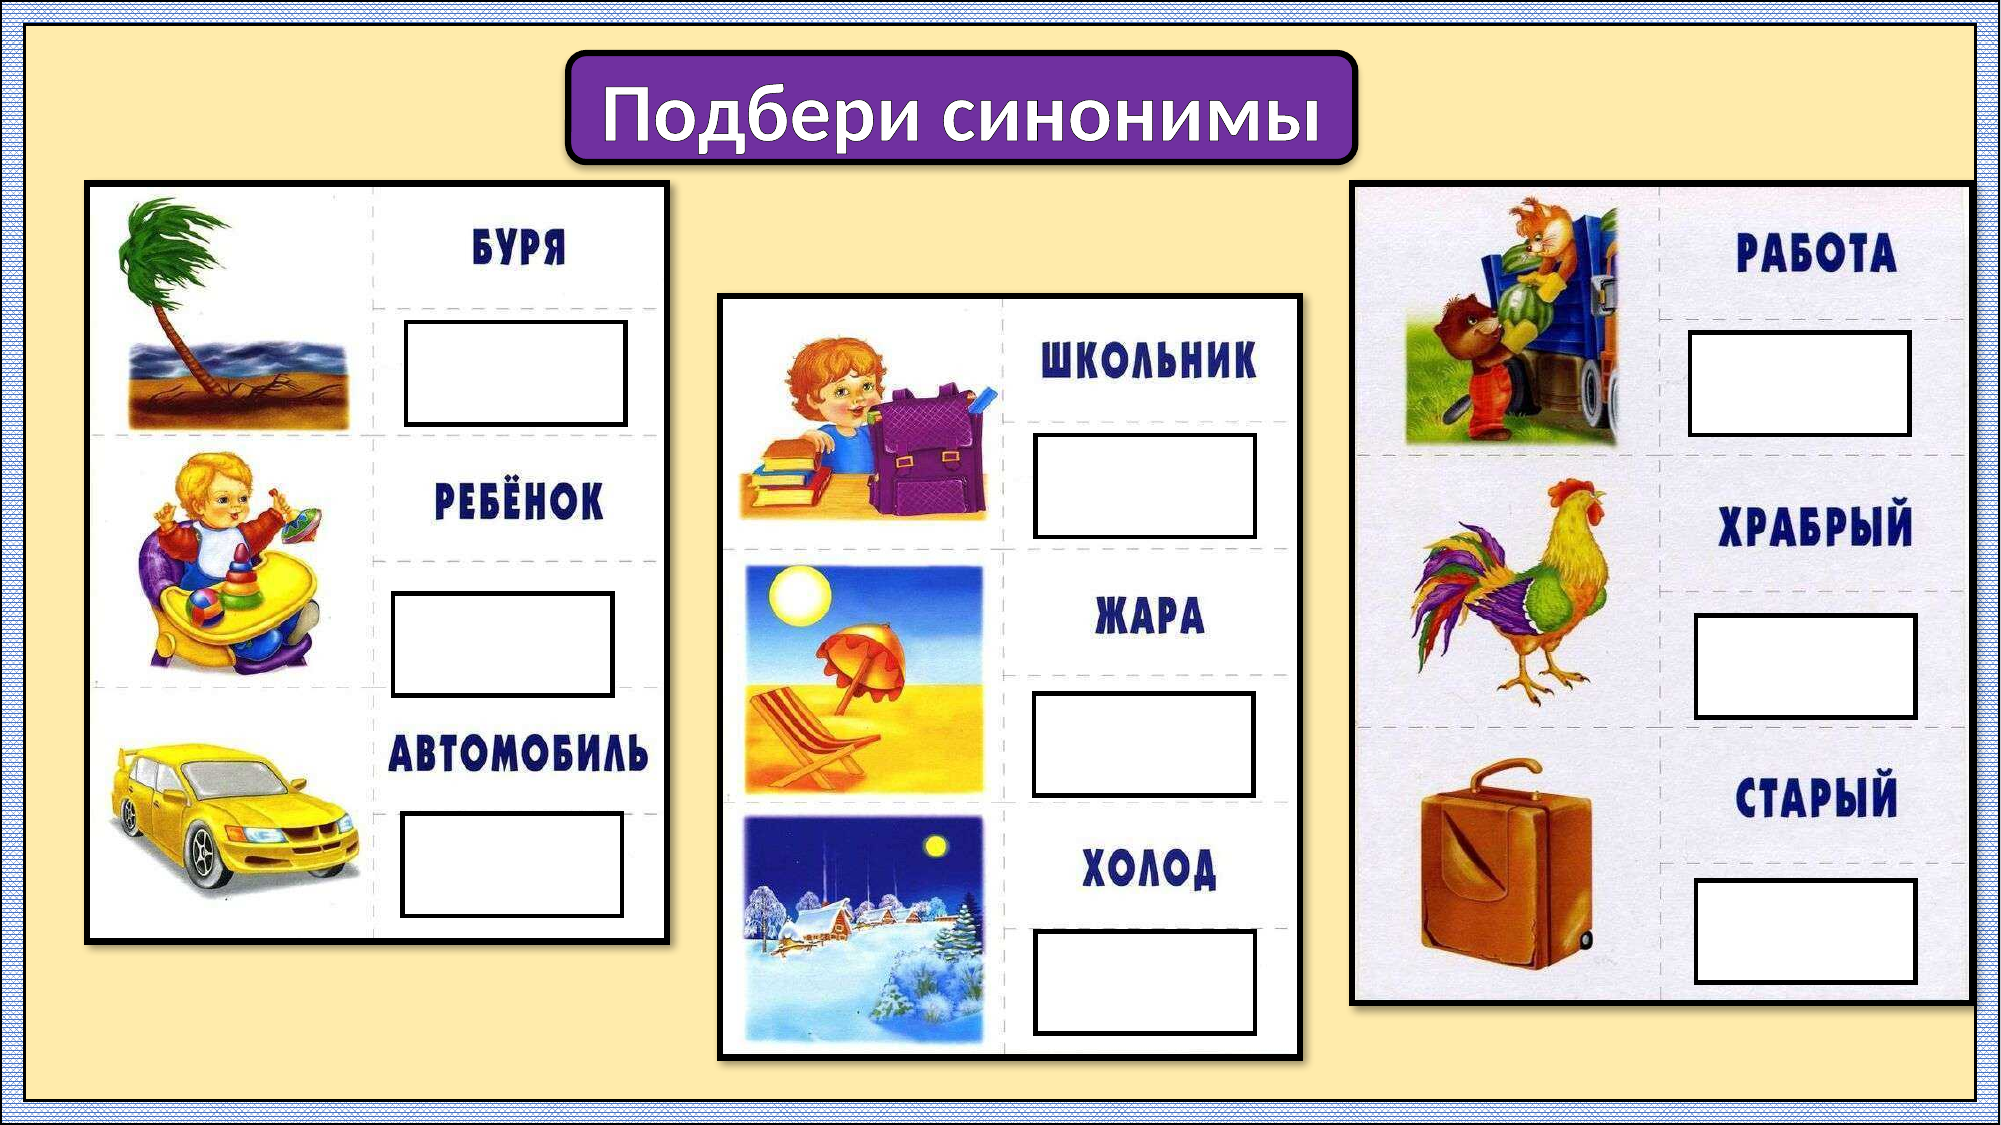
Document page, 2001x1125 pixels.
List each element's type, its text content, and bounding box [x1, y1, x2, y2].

text_box Подбери синонимы [567, 51, 1357, 164]
picture [90, 186, 665, 939]
picture [722, 299, 1297, 1055]
picture [1355, 186, 1969, 1001]
